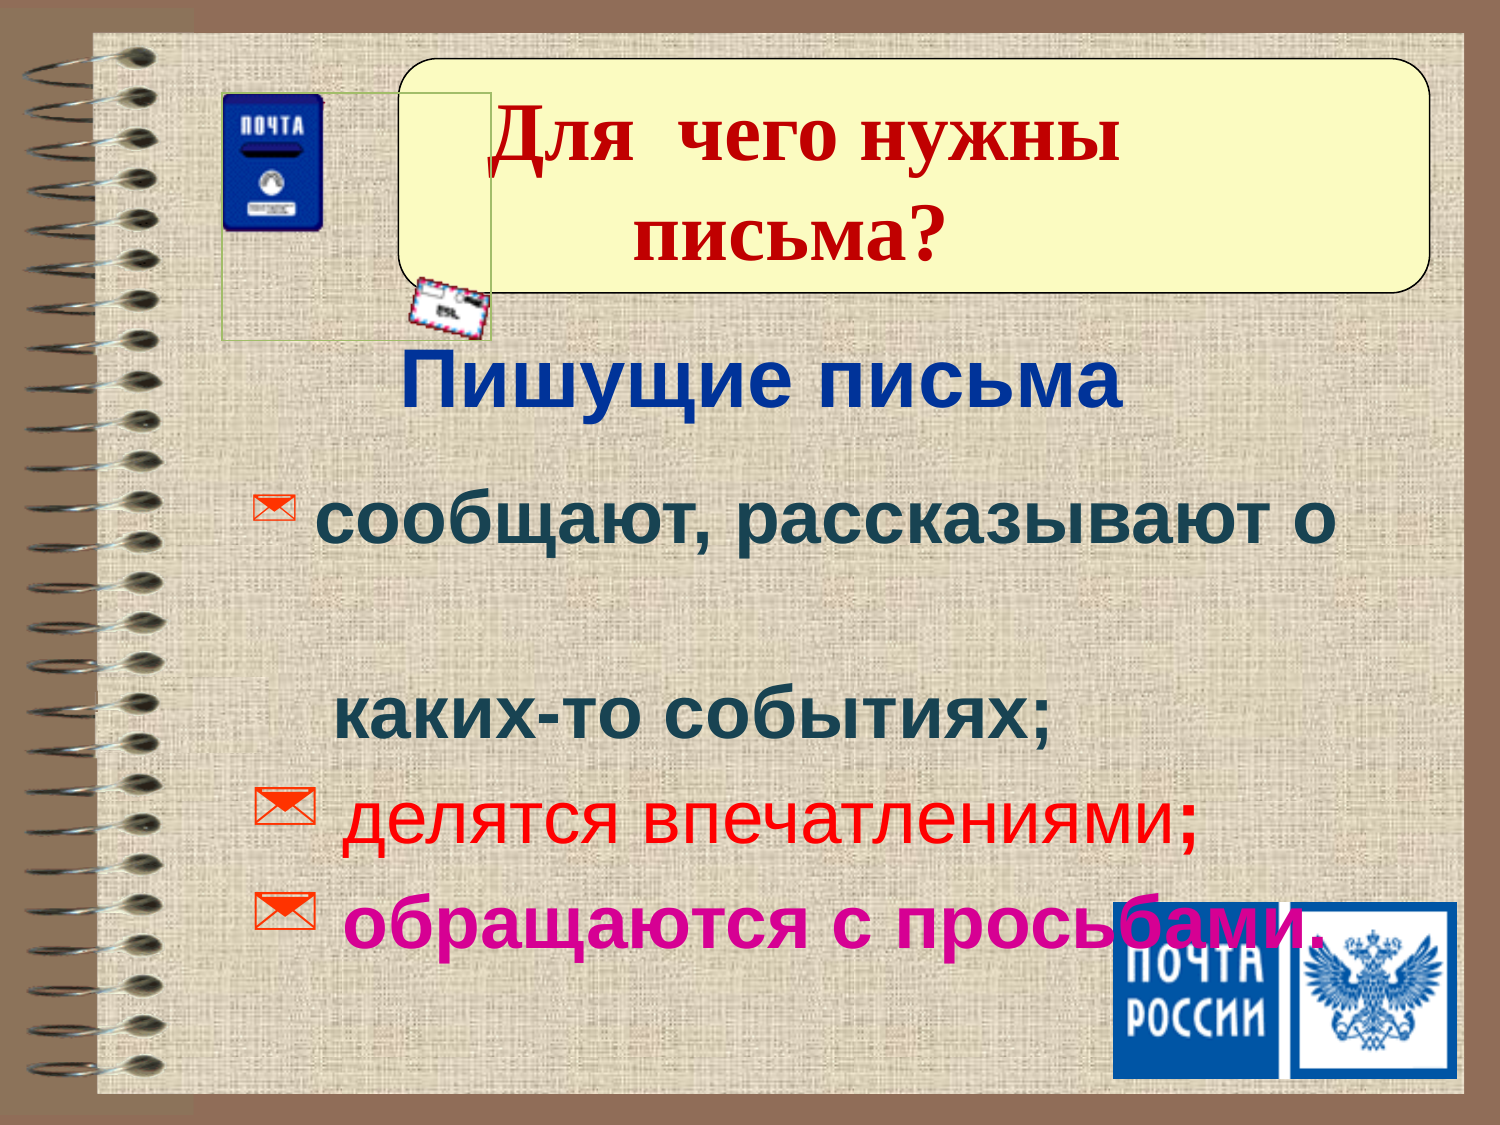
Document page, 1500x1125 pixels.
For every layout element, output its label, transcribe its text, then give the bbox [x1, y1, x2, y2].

text_box Пишущие письма сообщают, рассказывают о каких-то событиях; делятся впечатлениями; обращаются с просьбами. [234, 316, 1442, 1032]
text_box Для чего нужны письма? [398, 58, 1430, 293]
picture [0, 8, 1465, 1115]
title [135, 42, 1414, 1051]
